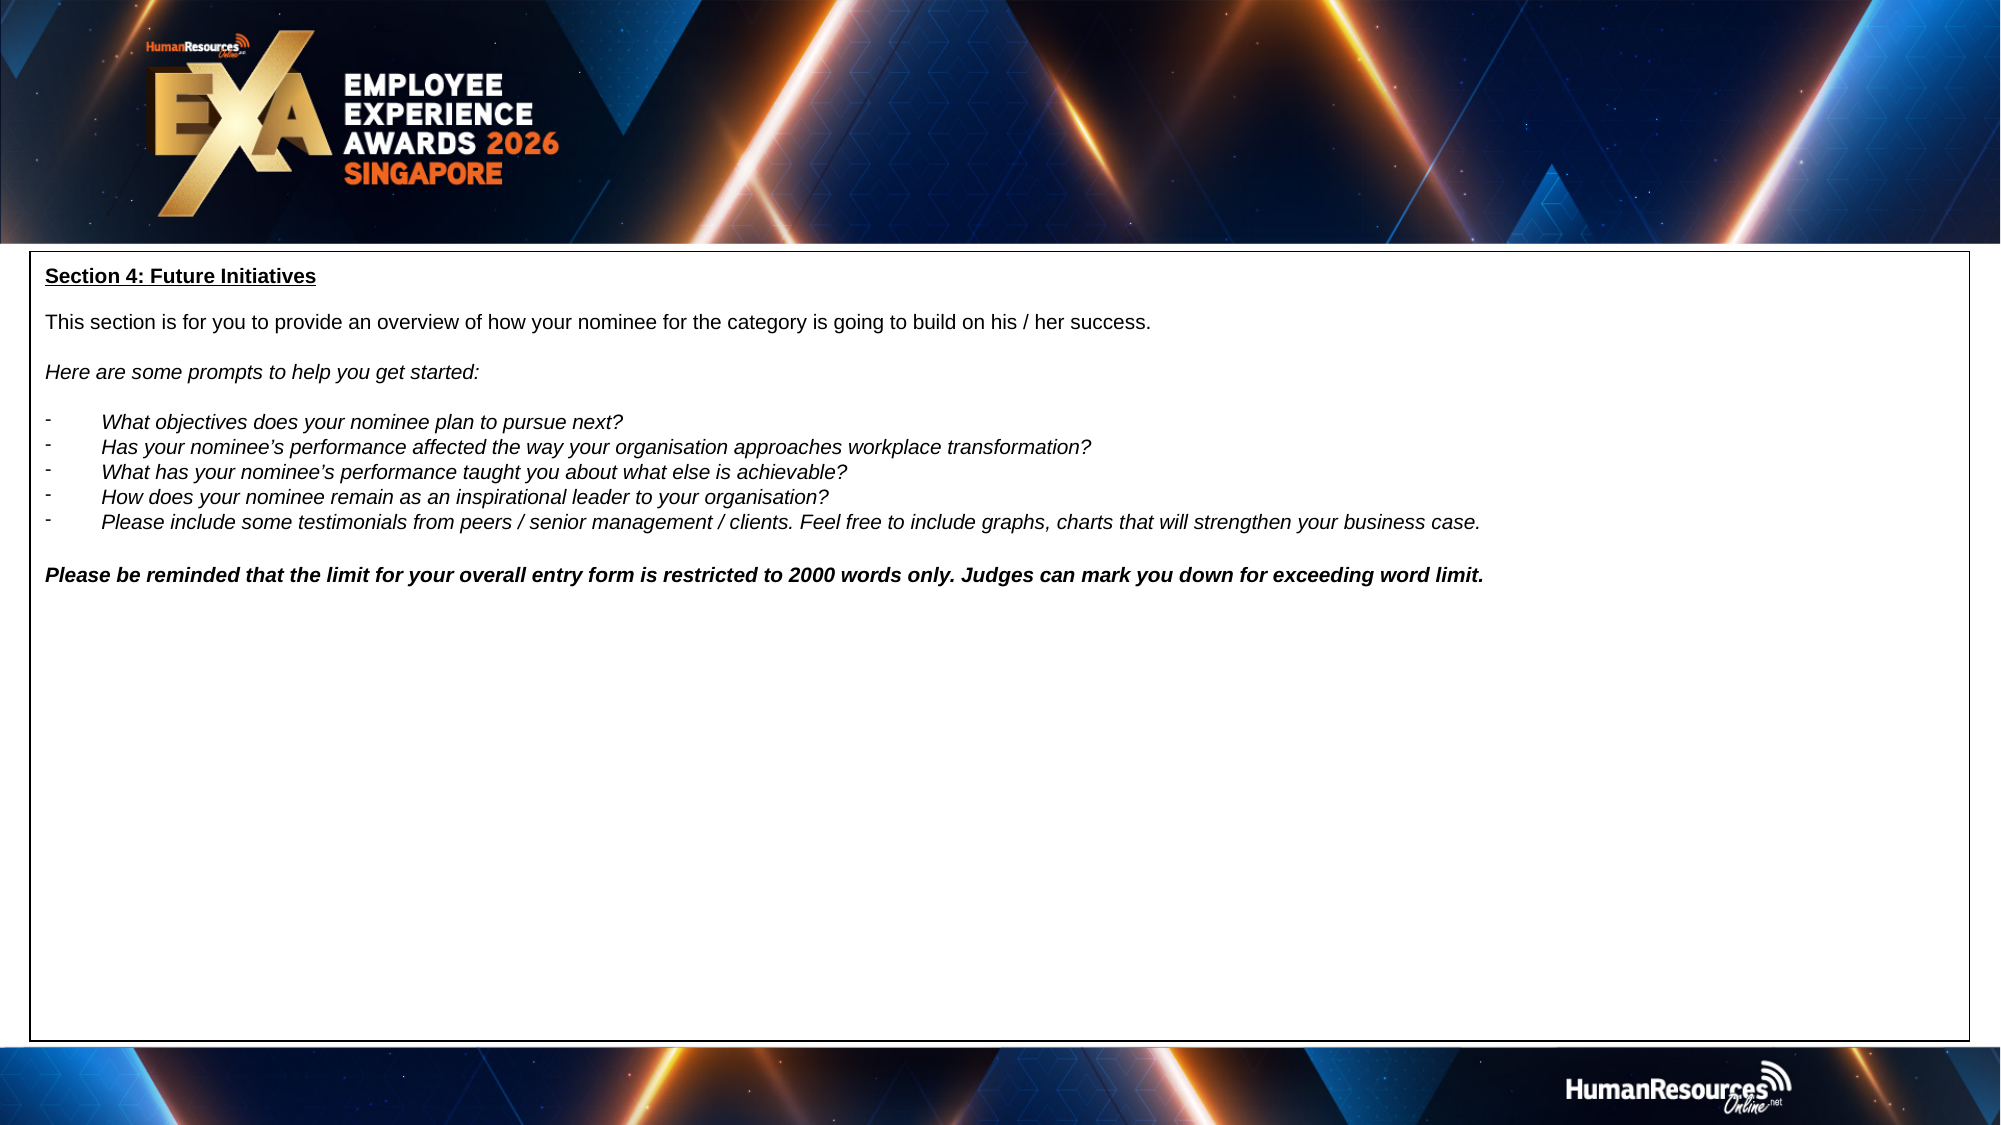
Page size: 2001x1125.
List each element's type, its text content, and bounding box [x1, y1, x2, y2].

text_box Section 4: Future Initiatives This section is for you to provide an overview of how your nominee for the category is going to build on his / her success. Here are some prompts to help you get started: What objectives does your nominee plan to pursue next? Has your nominee’s performance affected the way your organisation approaches workplace transformation? What has your nominee’s performance taught you about what else is achievable? How does your nominee remain as an inspirational leader to your organisation? Please include some testimonials from peers / senior management / clients. Feel free to include graphs, charts that will strengthen your business case. Please be reminded that the limit for your overall entry form is restricted to 2000 words only. Judges can mark you down for exceeding word limit. [30, 251, 1970, 1042]
picture [0, 0, 2001, 1125]
